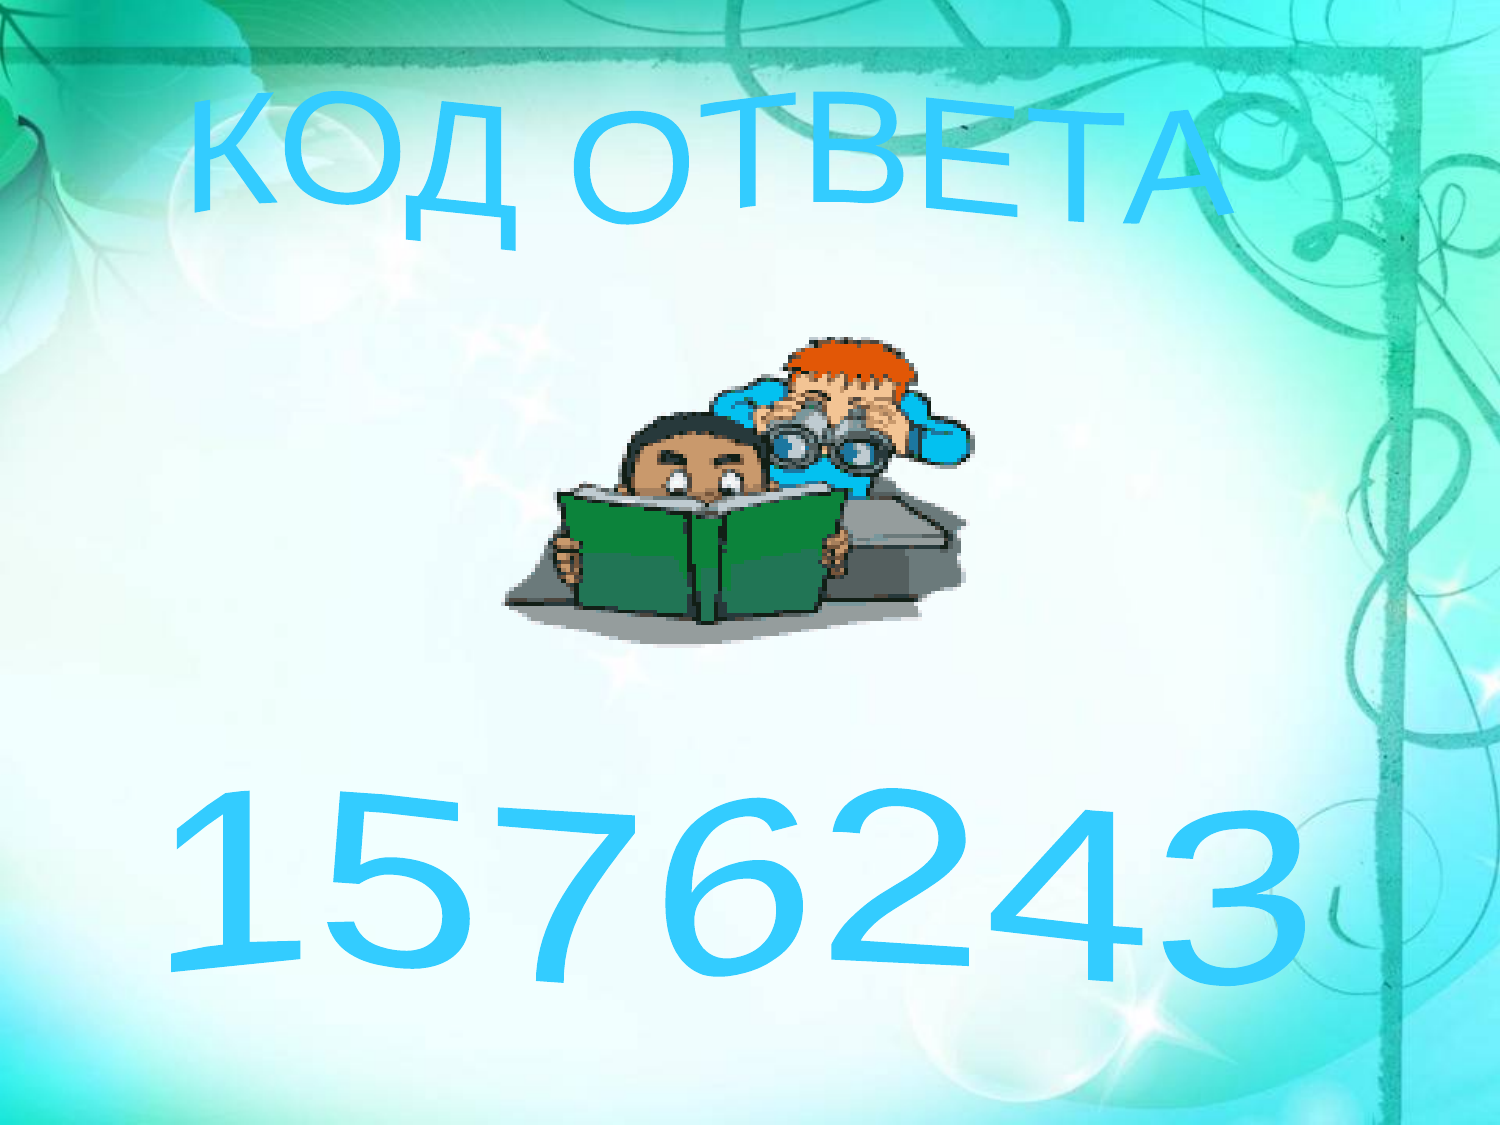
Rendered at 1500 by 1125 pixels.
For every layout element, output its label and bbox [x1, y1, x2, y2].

list [501, 337, 975, 648]
picture [0, 0, 1500, 1125]
